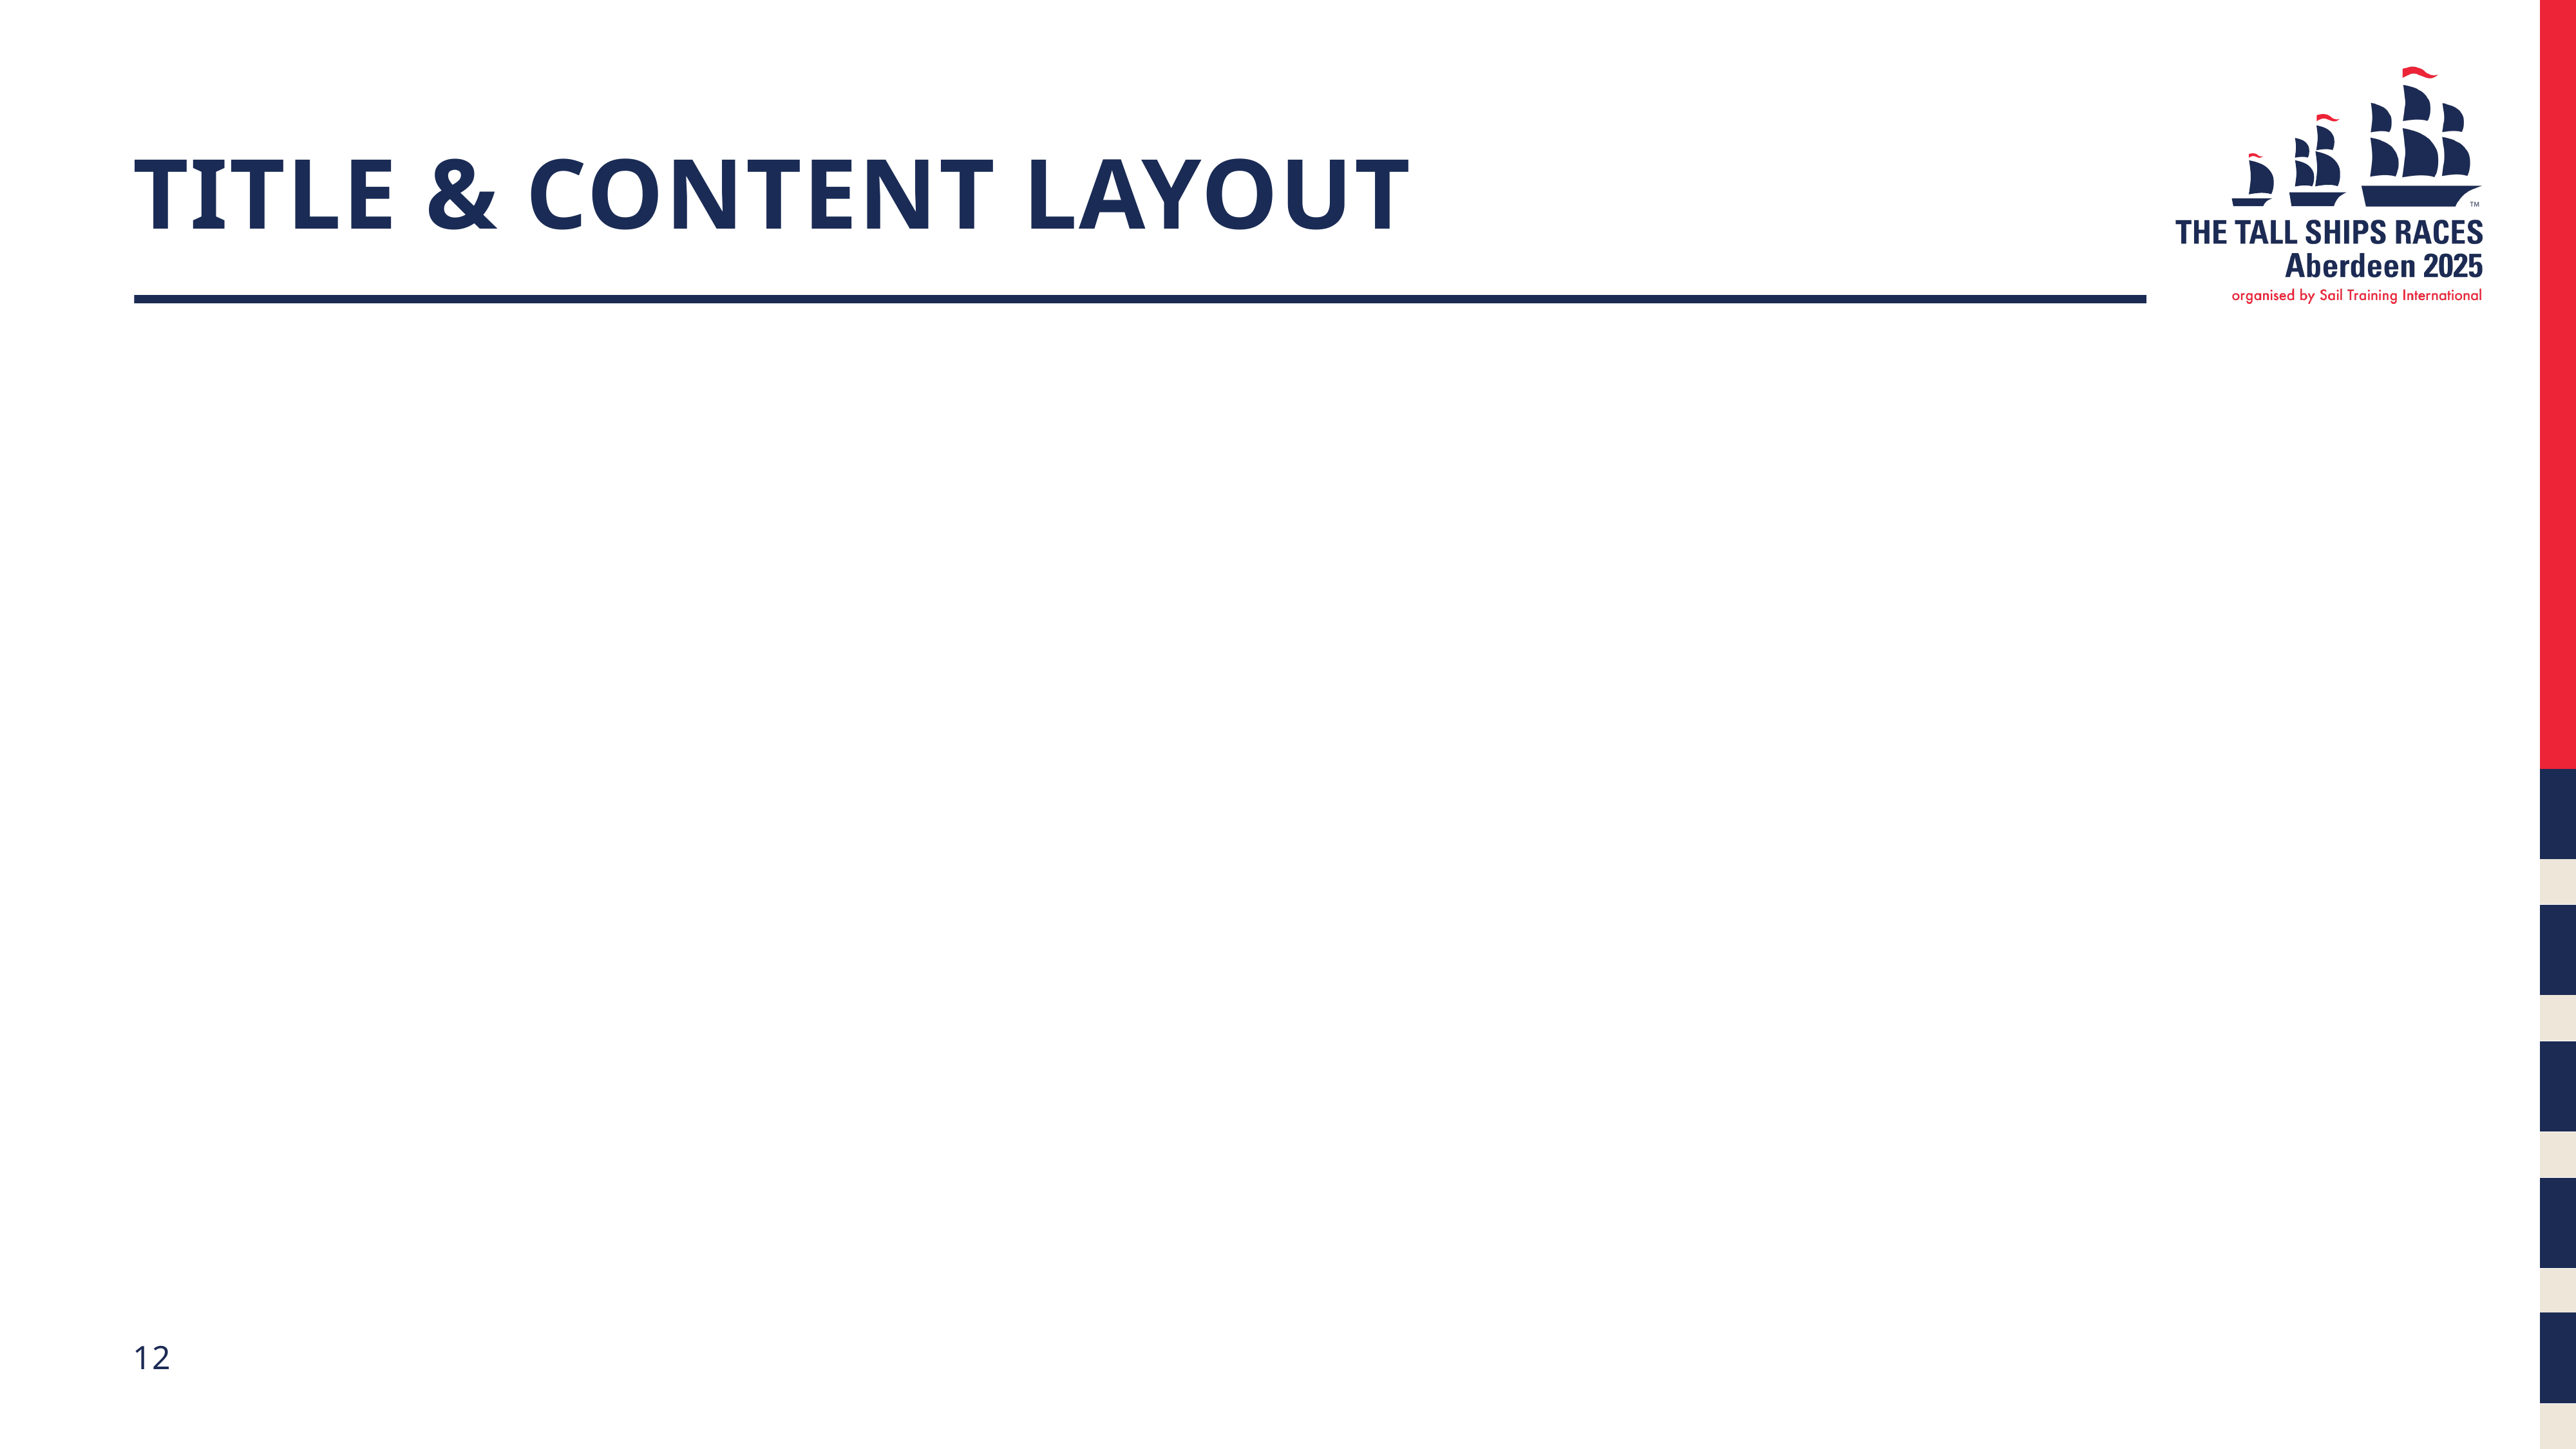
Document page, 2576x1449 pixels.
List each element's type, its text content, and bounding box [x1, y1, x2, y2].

picture [2169, 60, 2489, 310]
title TITLE & CONTENT LAYOUT [133, 133, 2143, 262]
slide_number 12 [133, 1343, 200, 1374]
